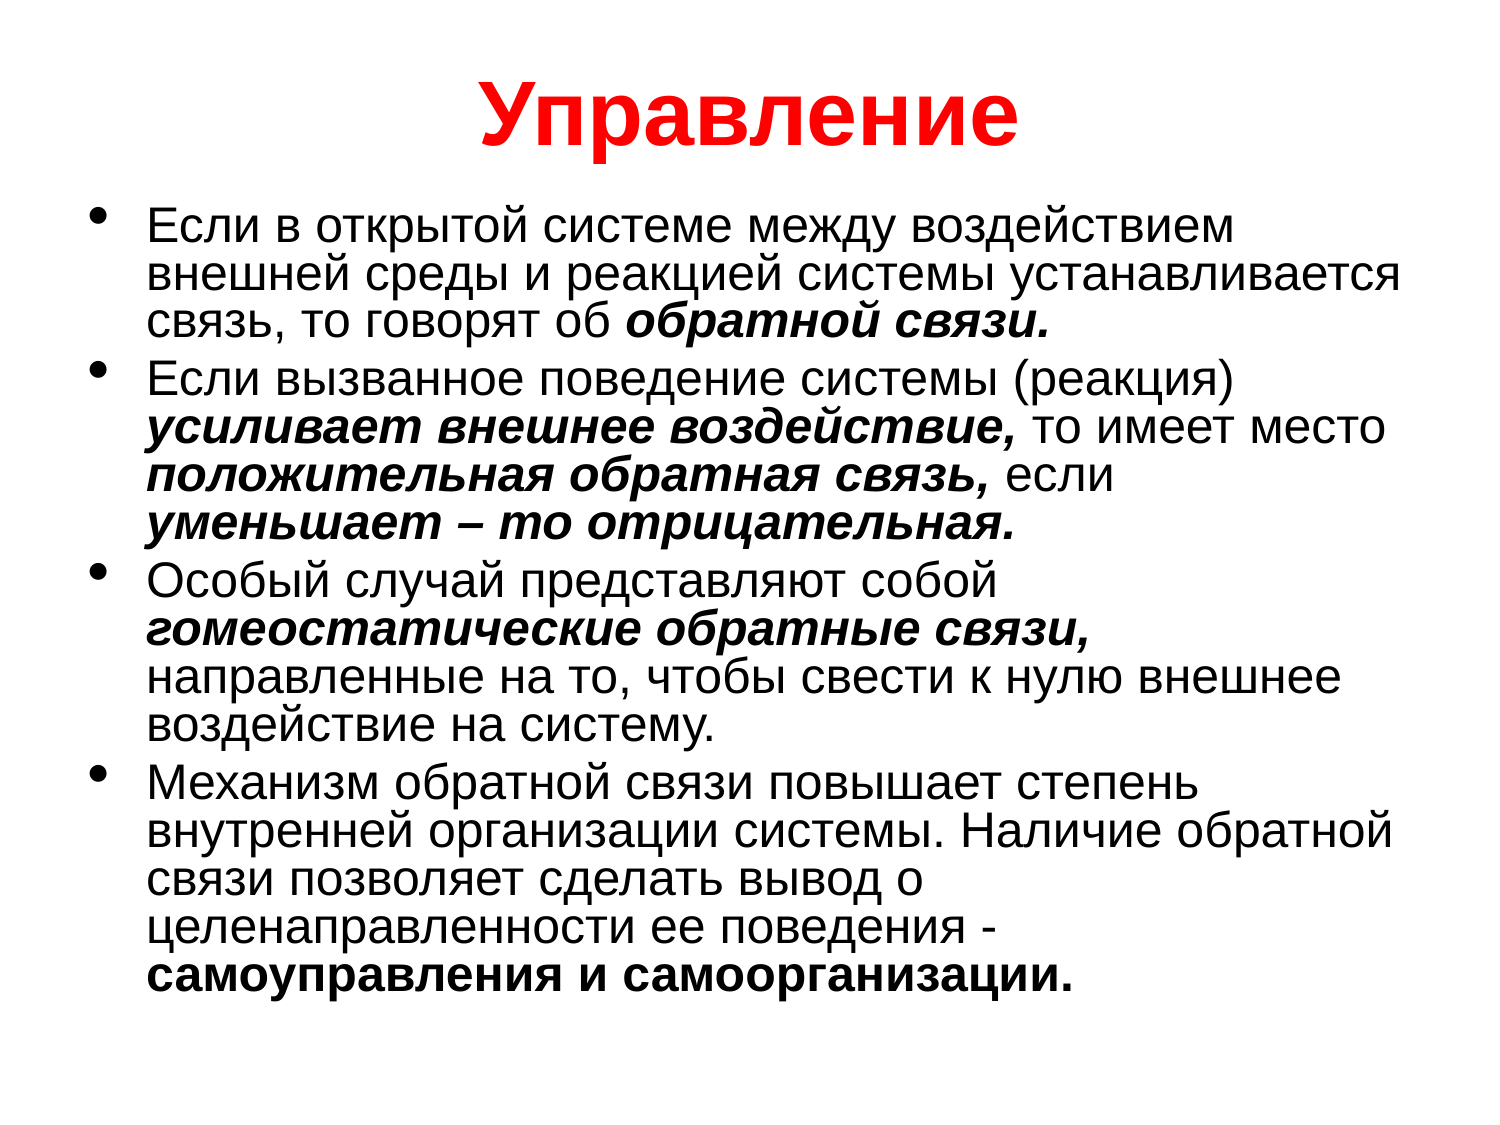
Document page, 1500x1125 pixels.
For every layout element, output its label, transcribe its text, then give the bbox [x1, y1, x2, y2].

text_box Управление [75, 45, 1425, 173]
text_box Если в открытой системе между воздействием внешней среды и реакцией системы устанавливается связь, то говорят об обратной связи. Если вызванное поведение системы (реакция) усиливает внешнее воздействие, то имеет место положительная обратная связь, если уменьшает – то отрицательная. Особый случай представляют собой гомеостатические обратные связи, направленные на то, чтобы свести к нулю внешнее воздействие на систему. Механизм обратной связи повышает степень внутренней организации системы. Наличие обратной связи позволяет сделать вывод о целенаправленности ее поведения - самоуправления и самоорганизации. [75, 196, 1425, 1047]
